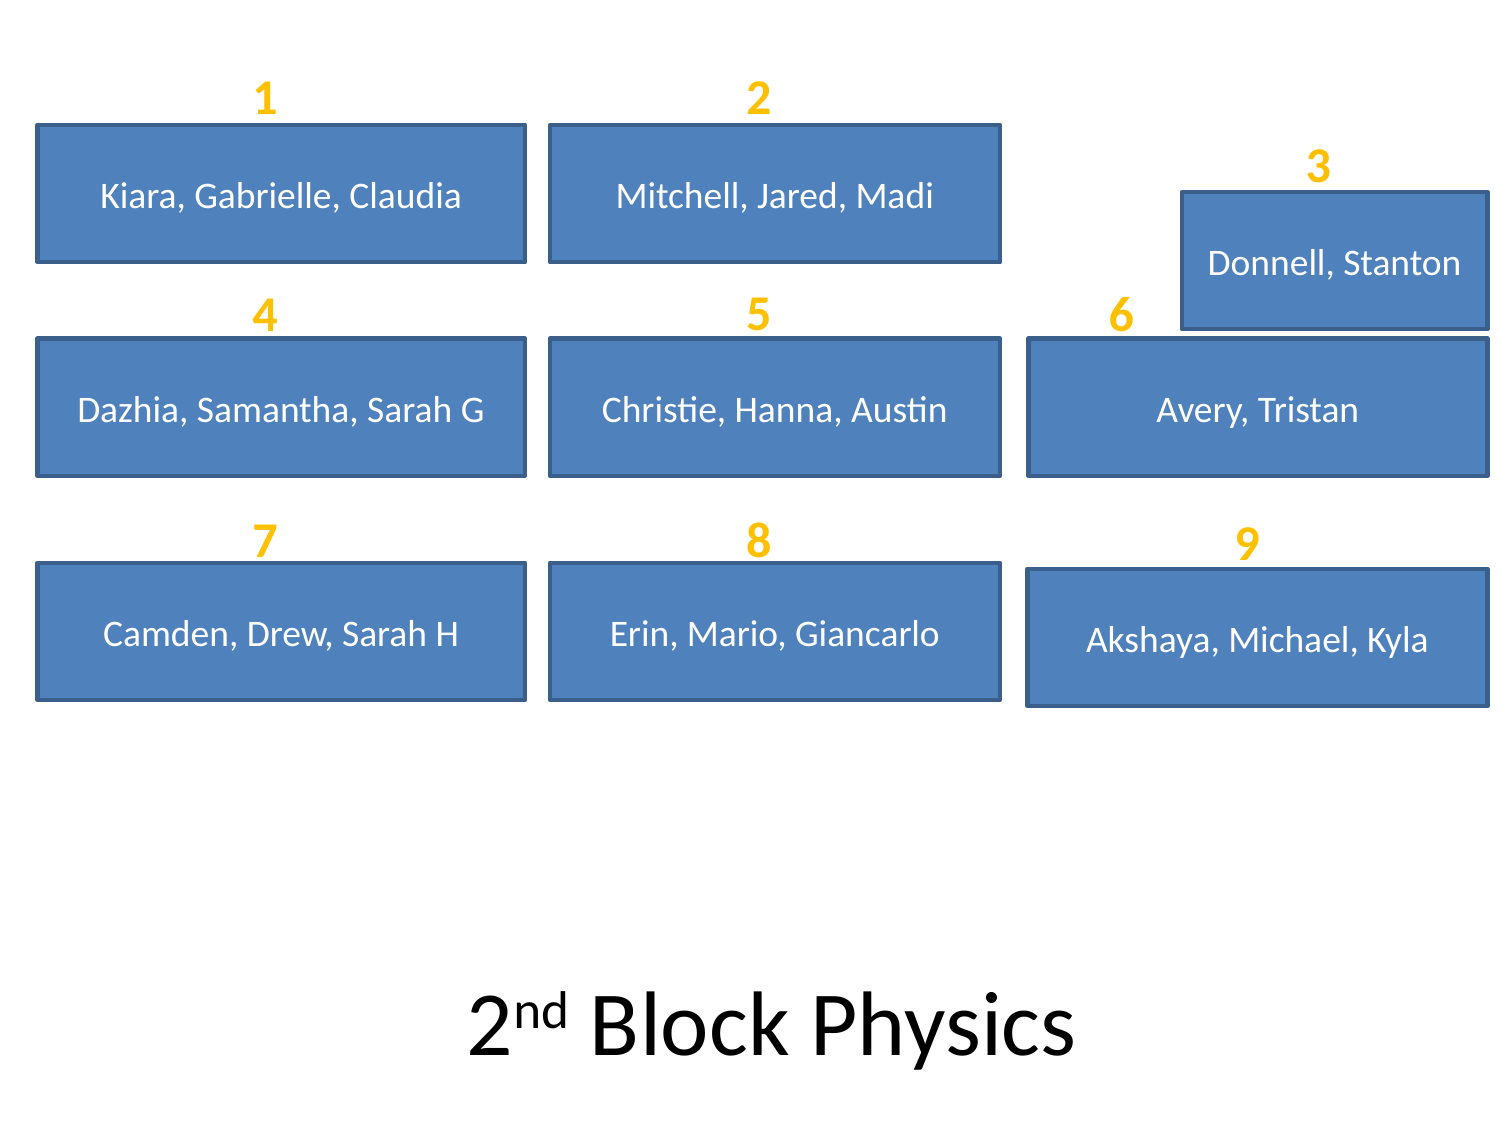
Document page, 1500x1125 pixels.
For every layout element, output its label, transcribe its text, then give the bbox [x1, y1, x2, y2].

text_box Dazhia, Samantha, Sarah G [35, 336, 527, 478]
text_box 3 [1290, 124, 1379, 200]
text_box 2nd Block Physics [362, 899, 1182, 1125]
text_box Avery, Tristan [1026, 336, 1490, 478]
text_box 8 [731, 500, 819, 575]
text_box Christie, Hanna, Austin [548, 336, 1002, 478]
text_box 1 [237, 57, 325, 133]
text_box Kiara, Gabrielle, Claudia [35, 123, 527, 264]
text_box Akshaya, Michael, Kyla [1025, 567, 1490, 708]
text_box 4 [237, 274, 325, 350]
text_box Donnell, Stanton [1180, 190, 1490, 331]
text_box 7 [237, 500, 325, 575]
text_box 6 [1093, 274, 1182, 350]
text_box 9 [1219, 502, 1308, 578]
text_box 5 [731, 273, 819, 349]
text_box 2 [731, 57, 819, 133]
text_box Camden, Drew, Sarah H [35, 561, 527, 702]
text_box Mitchell, Jared, Madi [548, 123, 1002, 264]
text_box Erin, Mario, Giancarlo [548, 561, 1002, 702]
